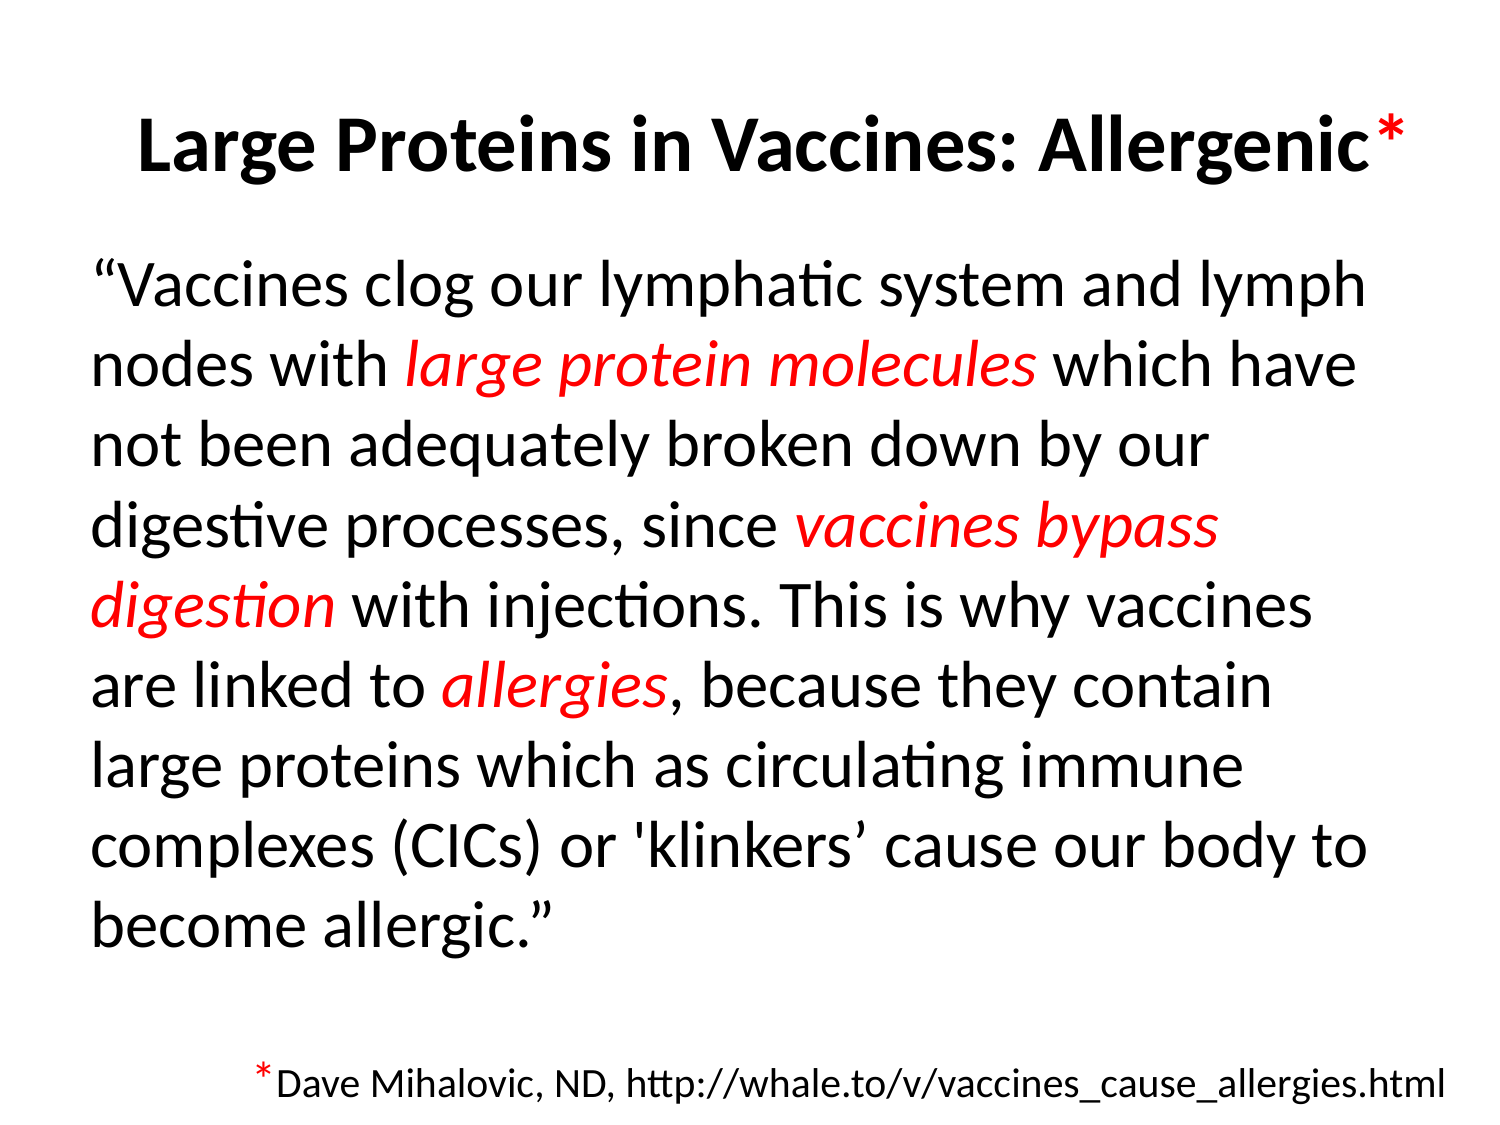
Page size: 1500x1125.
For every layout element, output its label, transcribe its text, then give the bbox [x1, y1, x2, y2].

title Large Proteins in Vaccines: Allergenic* [75, 45, 1475, 233]
text_box *Dave Mihalovic, ND, http://whale.to/v/vaccines_cause_allergies.html [236, 1040, 1462, 1115]
list “Vaccines clog our lymphatic system and lymph nodes with large protein molecules which have not been adequately broken down by our digestive processes, since vaccines bypass digestion with injections. This is why vaccines are linked to allergies, because they contain large proteins which as circulating immune complexes (CICs) or 'klinkers’ cause our body to become allergic.” [75, 232, 1425, 975]
